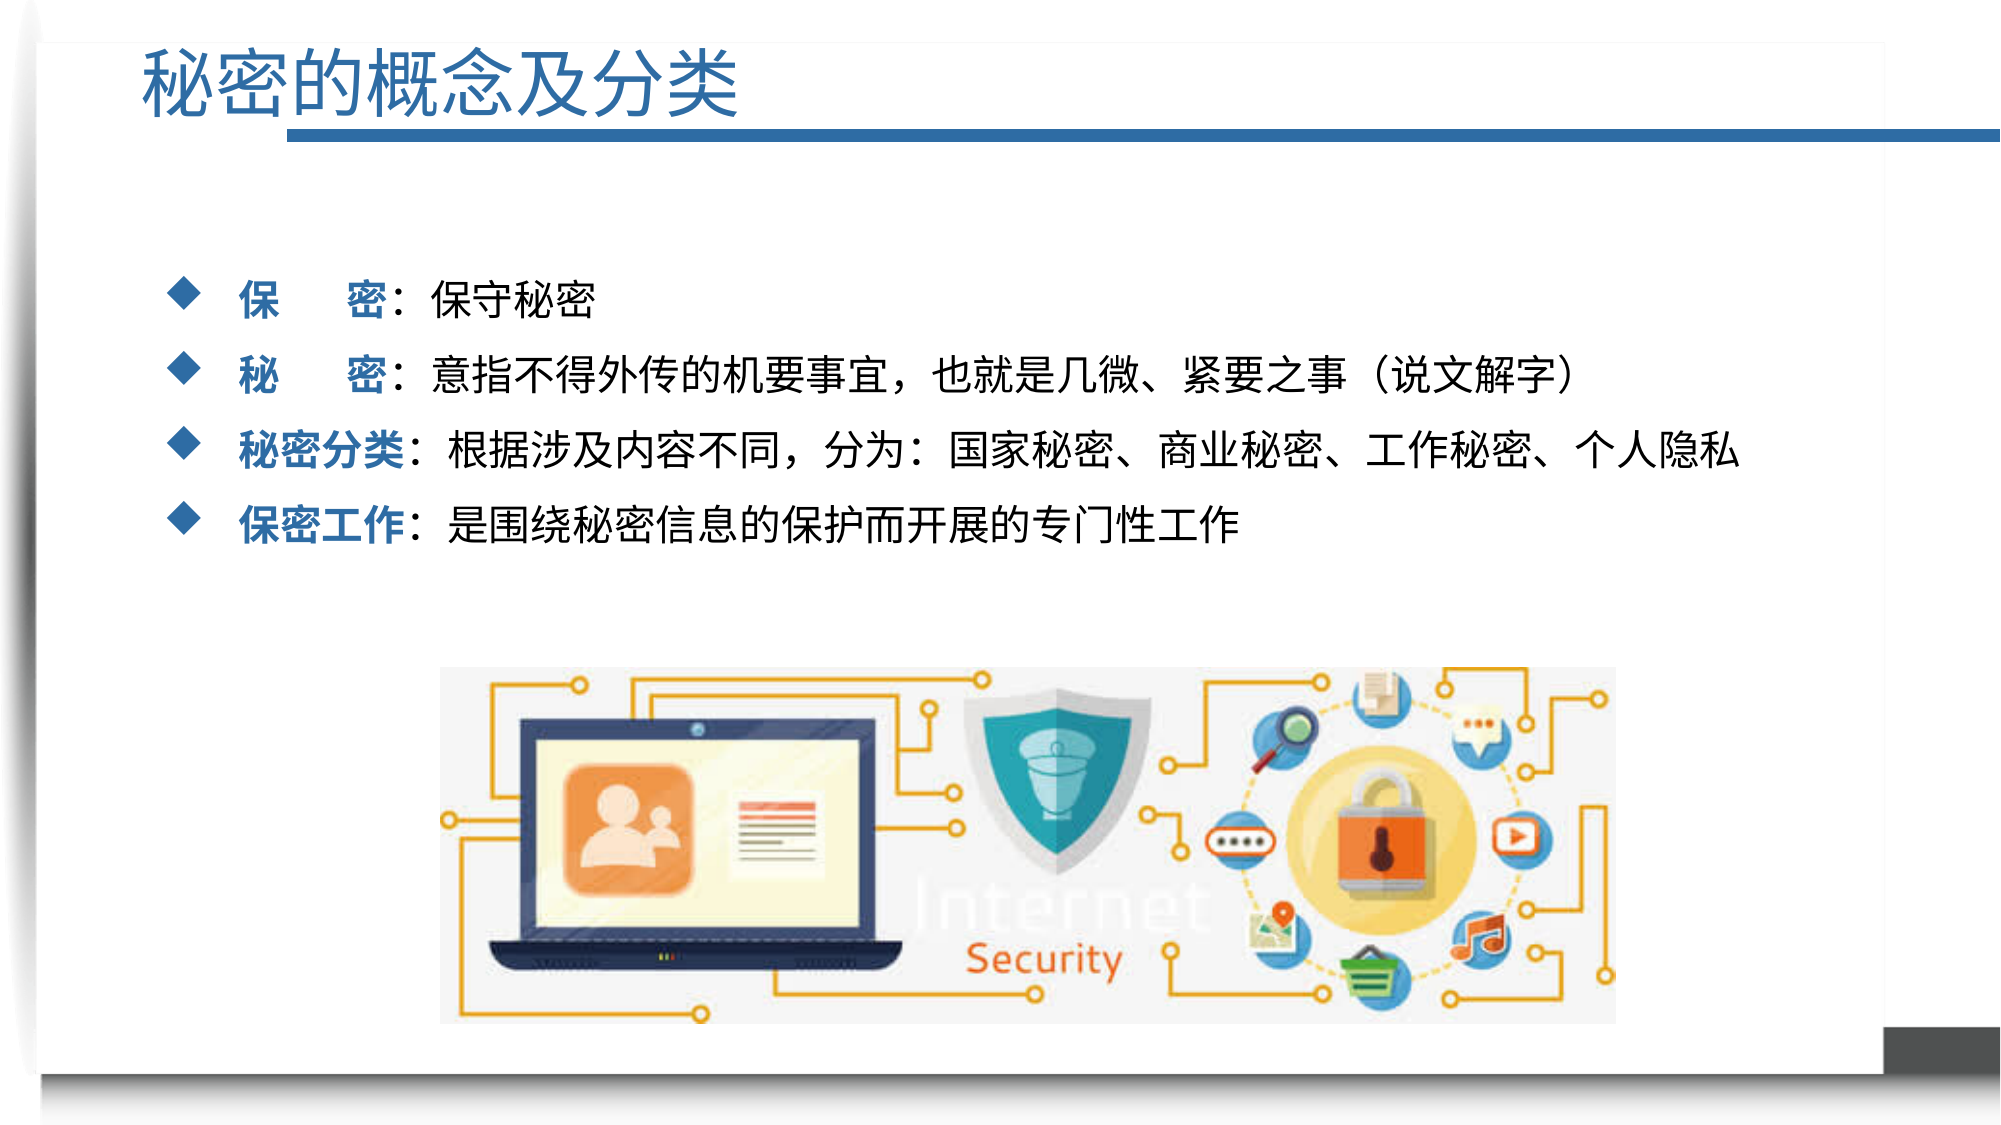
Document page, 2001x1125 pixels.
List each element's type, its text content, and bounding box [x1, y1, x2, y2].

text_box 保 密：保守秘密 秘 密：意指不得外传的机要事宜，也就是几微、紧要之事（说文解字） 秘密分类：根据涉及内容不同，分为：国家秘密、商业秘密、工作秘密、个人隐私 保密工作：是围绕秘密信息的保护而开展的专门性工作 [148, 241, 1907, 557]
picture [0, 0, 2001, 1125]
text_box 秘密的概念及分类 [125, 29, 756, 135]
